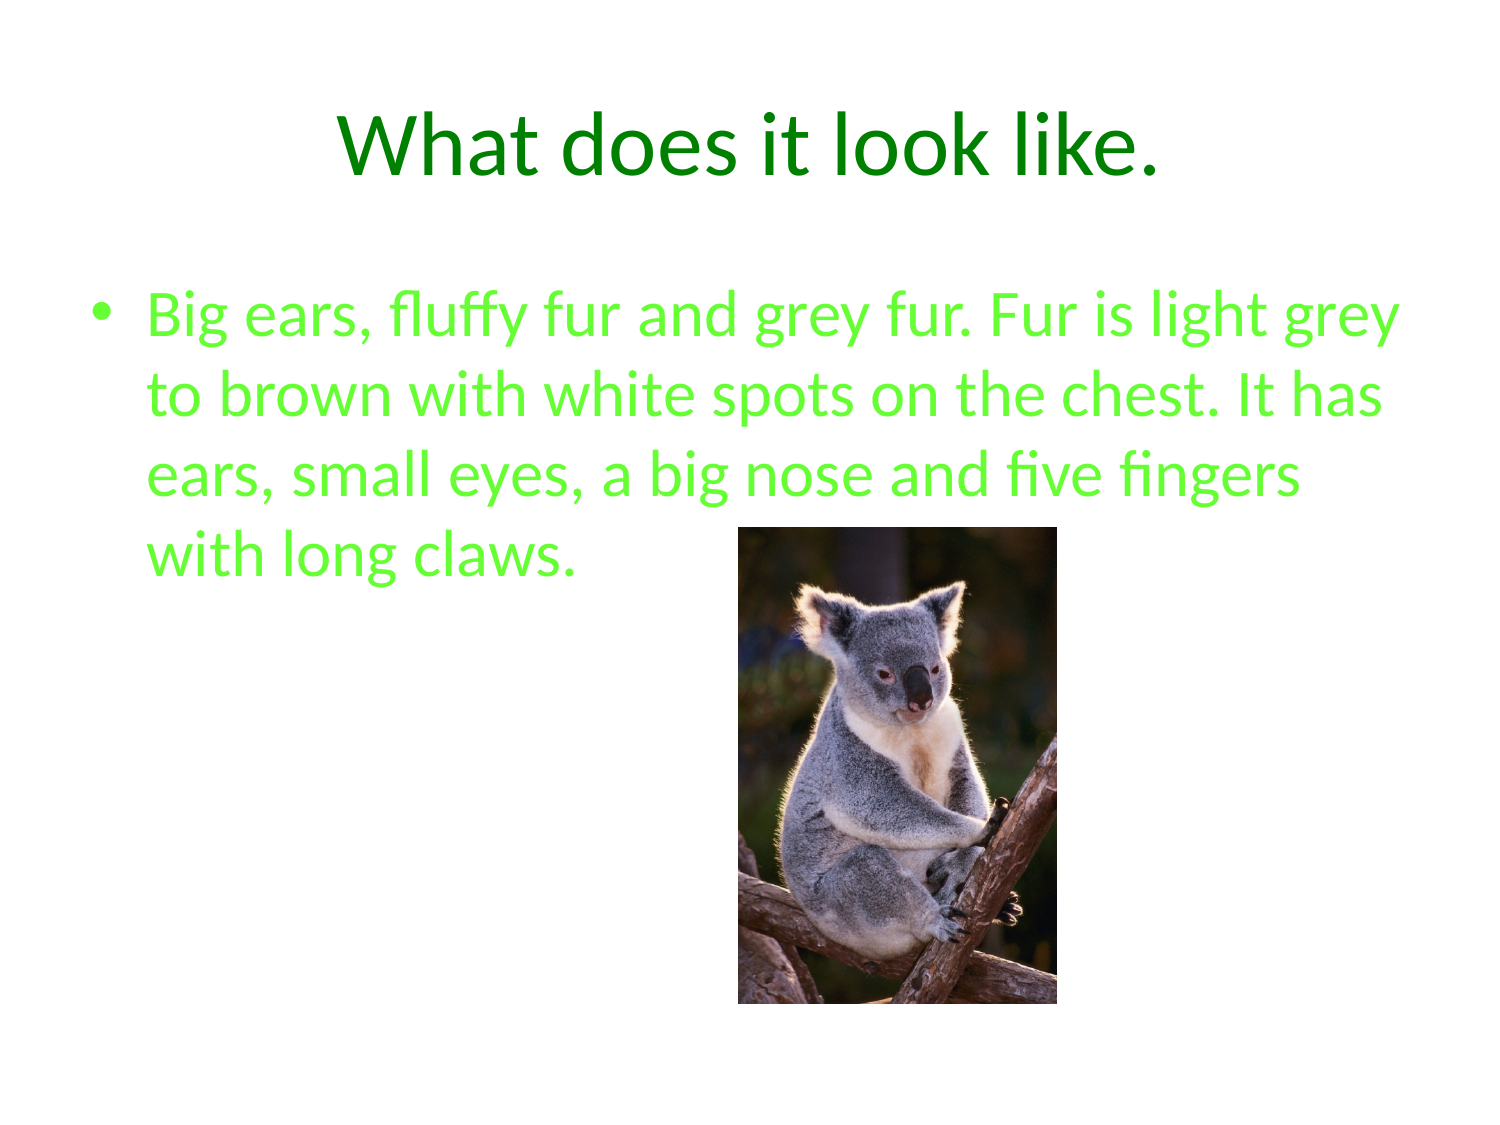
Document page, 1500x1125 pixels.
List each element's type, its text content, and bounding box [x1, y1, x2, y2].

list Big ears, fluffy fur and grey fur. Fur is light grey to brown with white spots on the chest. It has ears, small eyes, a big nose and five fingers with long claws. [75, 262, 1425, 1005]
picture [737, 526, 1057, 1004]
title What does it look like. [75, 45, 1425, 233]
